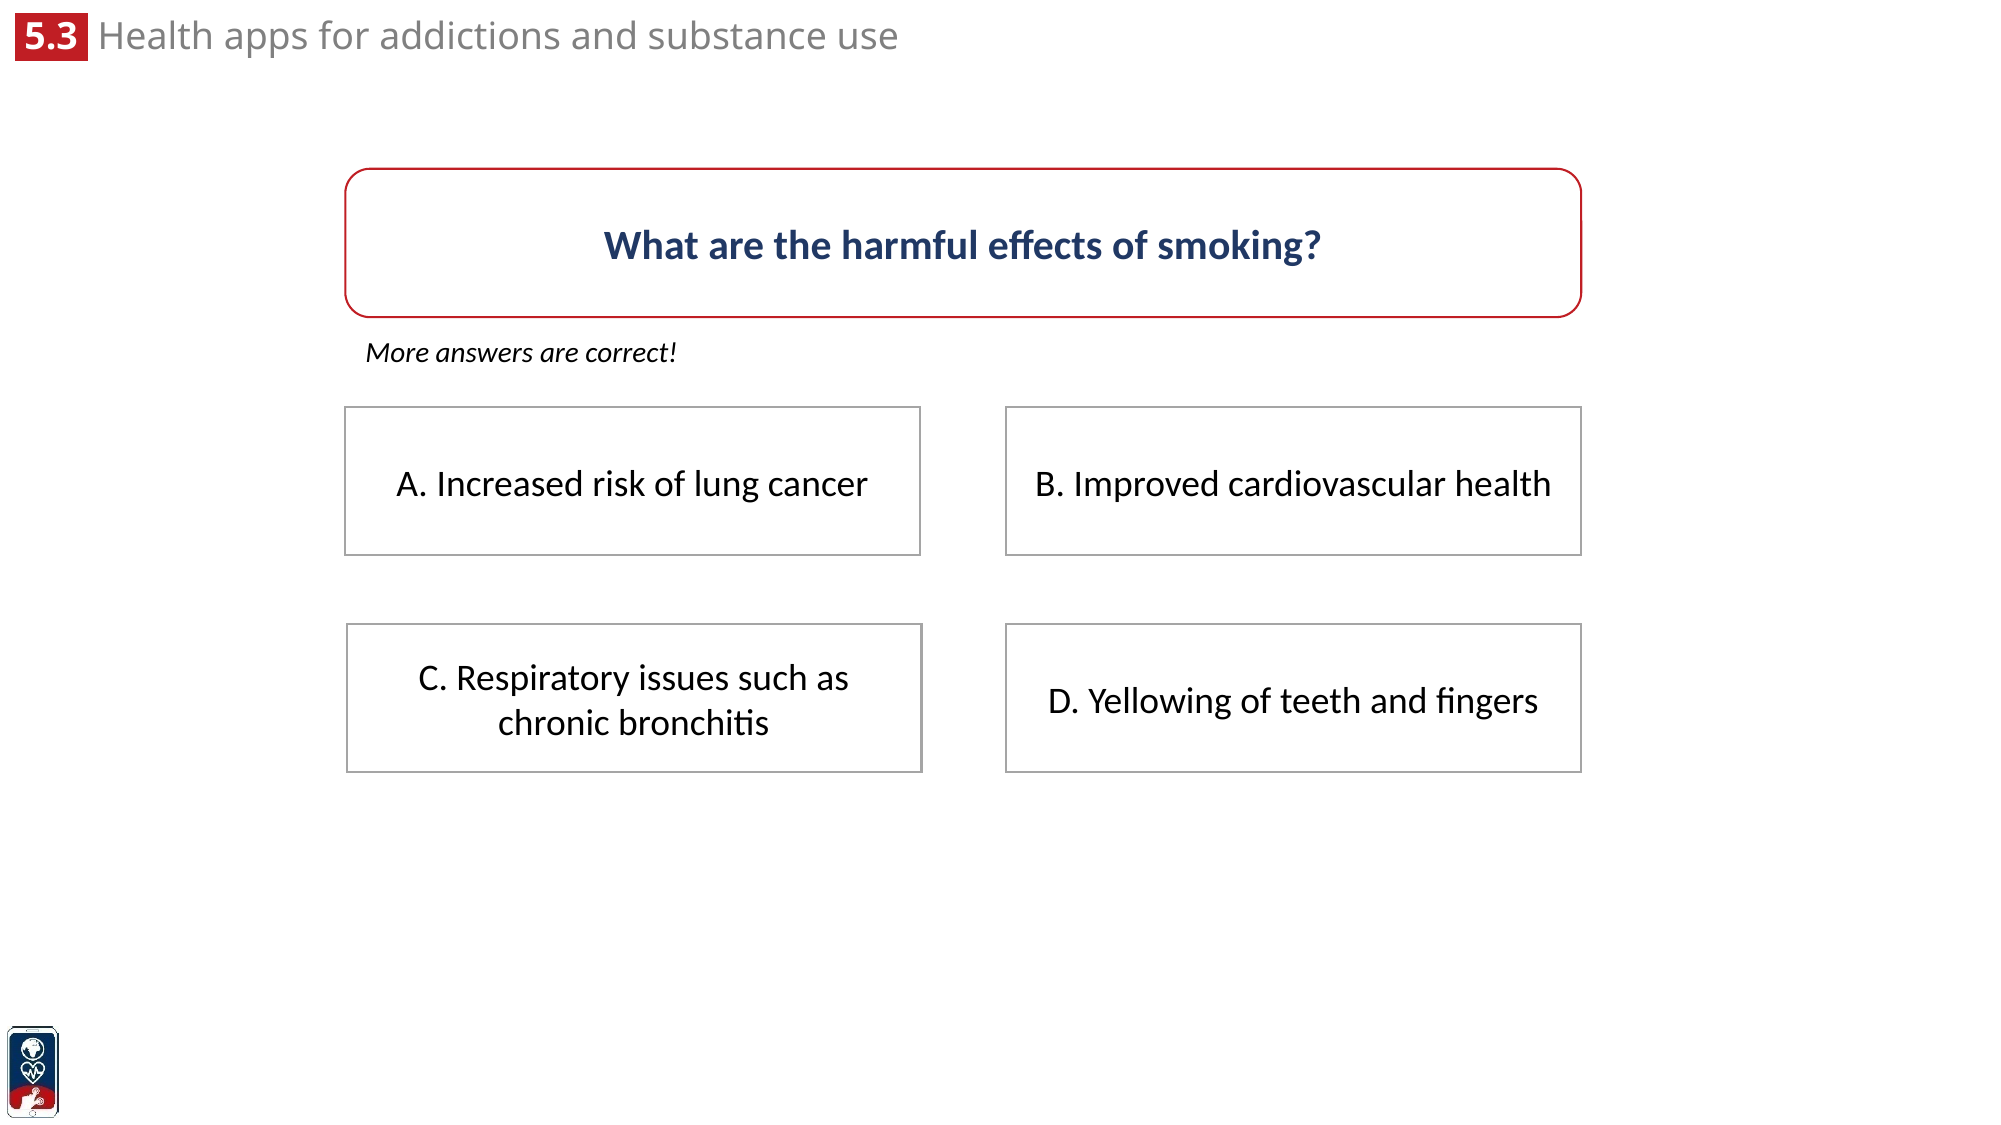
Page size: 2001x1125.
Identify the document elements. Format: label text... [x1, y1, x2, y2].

text_box More answers are correct! [350, 325, 694, 376]
text_box B. Improved cardiovascular health [1005, 406, 1582, 556]
picture [7, 1026, 59, 1118]
text_box C. Respiratory issues such as chronic bronchitis [346, 623, 923, 773]
text_box A. Increased risk of lung cancer [344, 406, 921, 556]
text_box What are the harmful effects of smoking? [344, 167, 1583, 319]
text_box D. Yellowing of teeth and fingers [1005, 623, 1582, 773]
